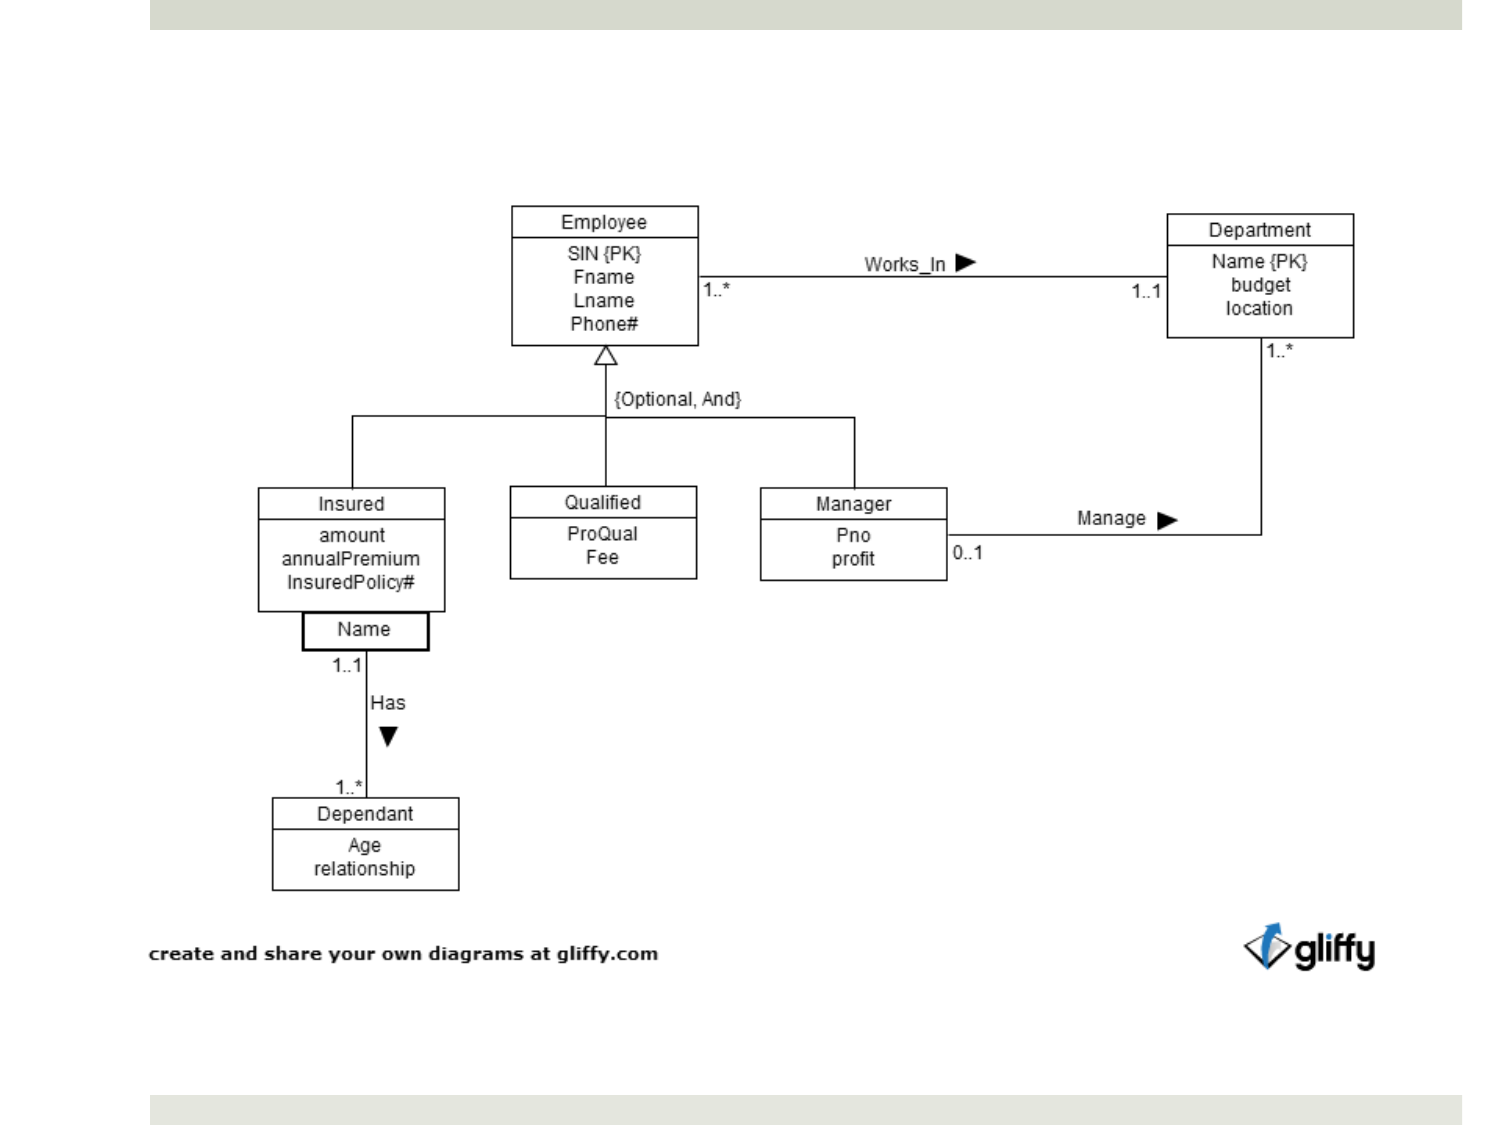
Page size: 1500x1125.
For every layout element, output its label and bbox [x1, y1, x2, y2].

picture [133, 140, 1386, 979]
